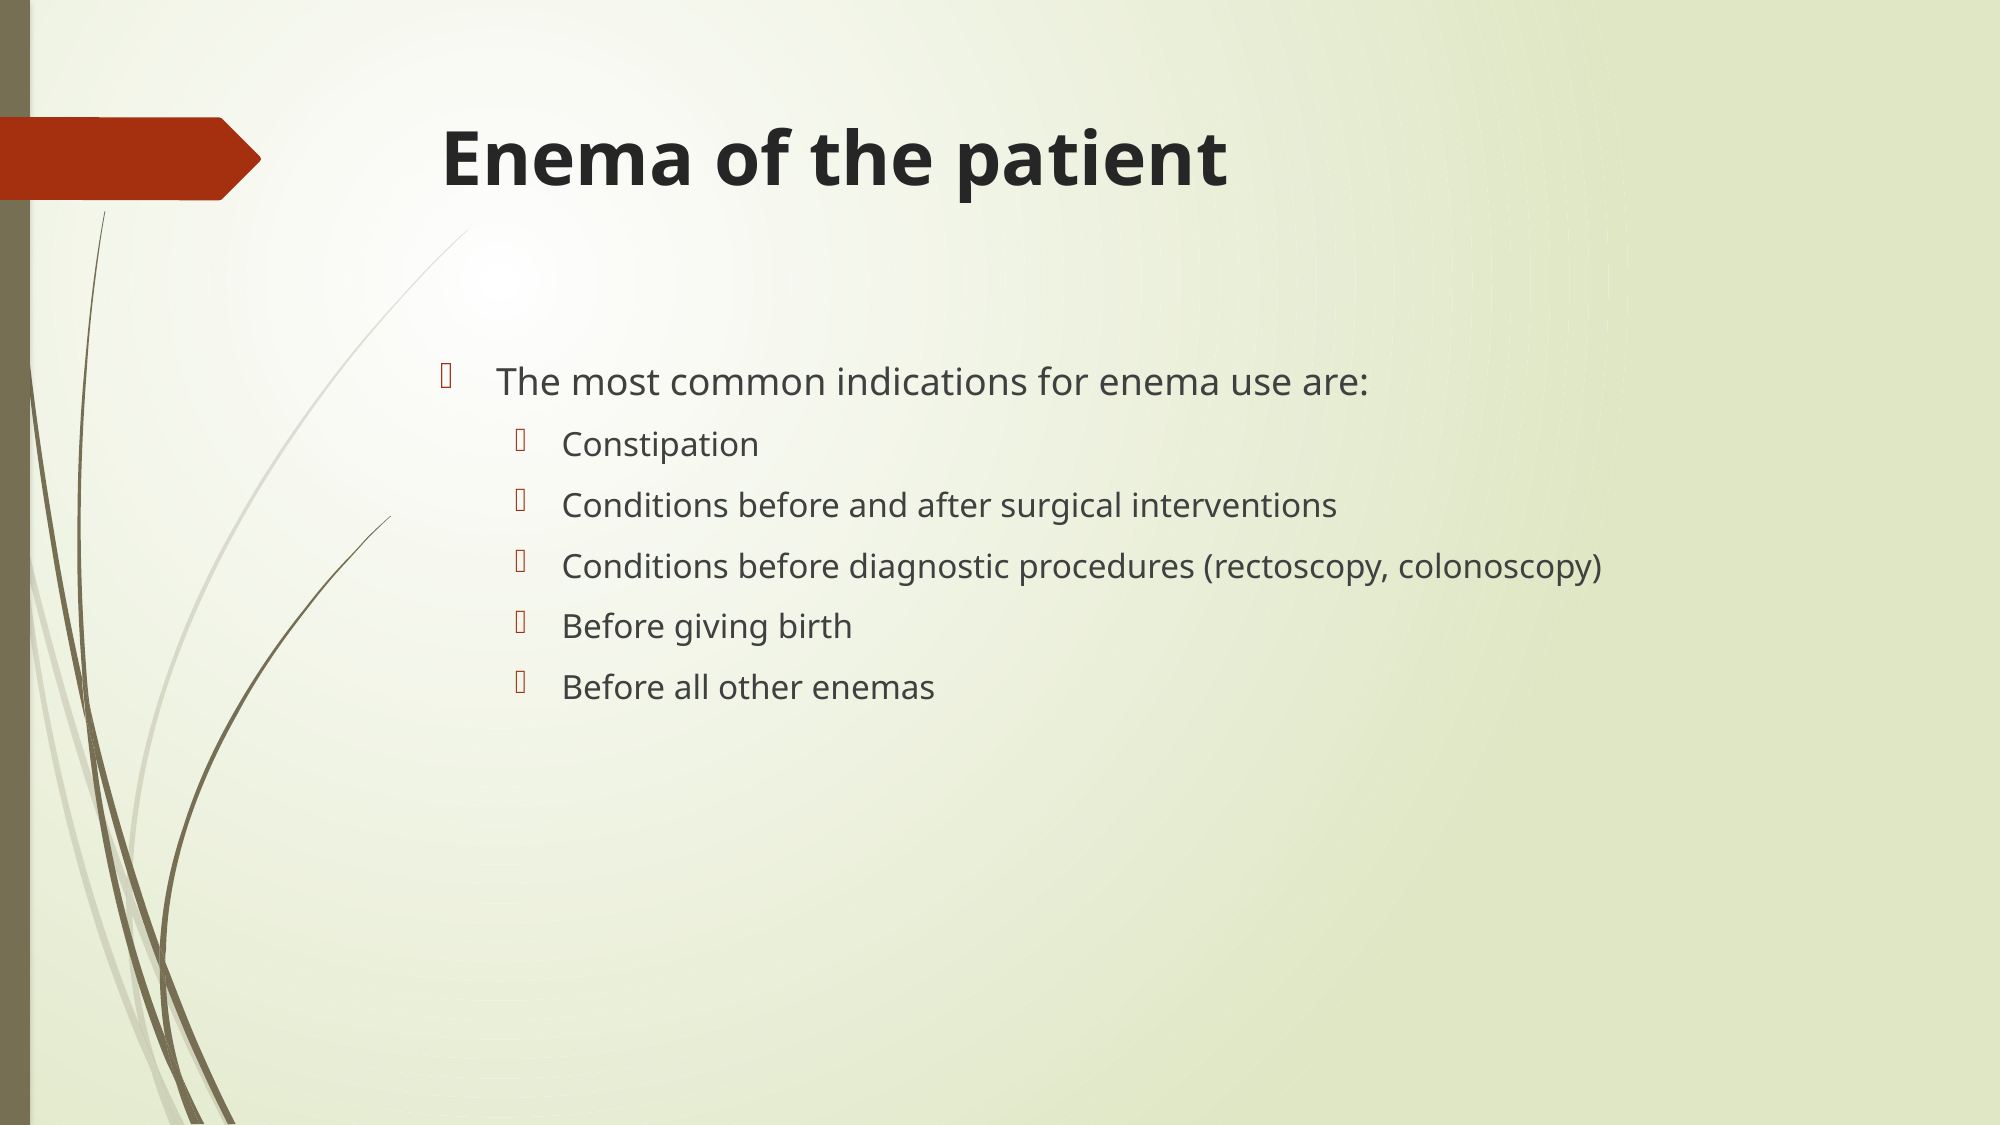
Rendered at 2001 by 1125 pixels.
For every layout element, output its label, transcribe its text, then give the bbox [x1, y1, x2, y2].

title Enema of the patient [425, 102, 1888, 313]
list The most common indications for enema use are: Constipation Conditions before and after surgical interventions Conditions before diagnostic procedures (rectoscopy, colonoscopy) Before giving birth Before all other enemas [424, 350, 1888, 970]
